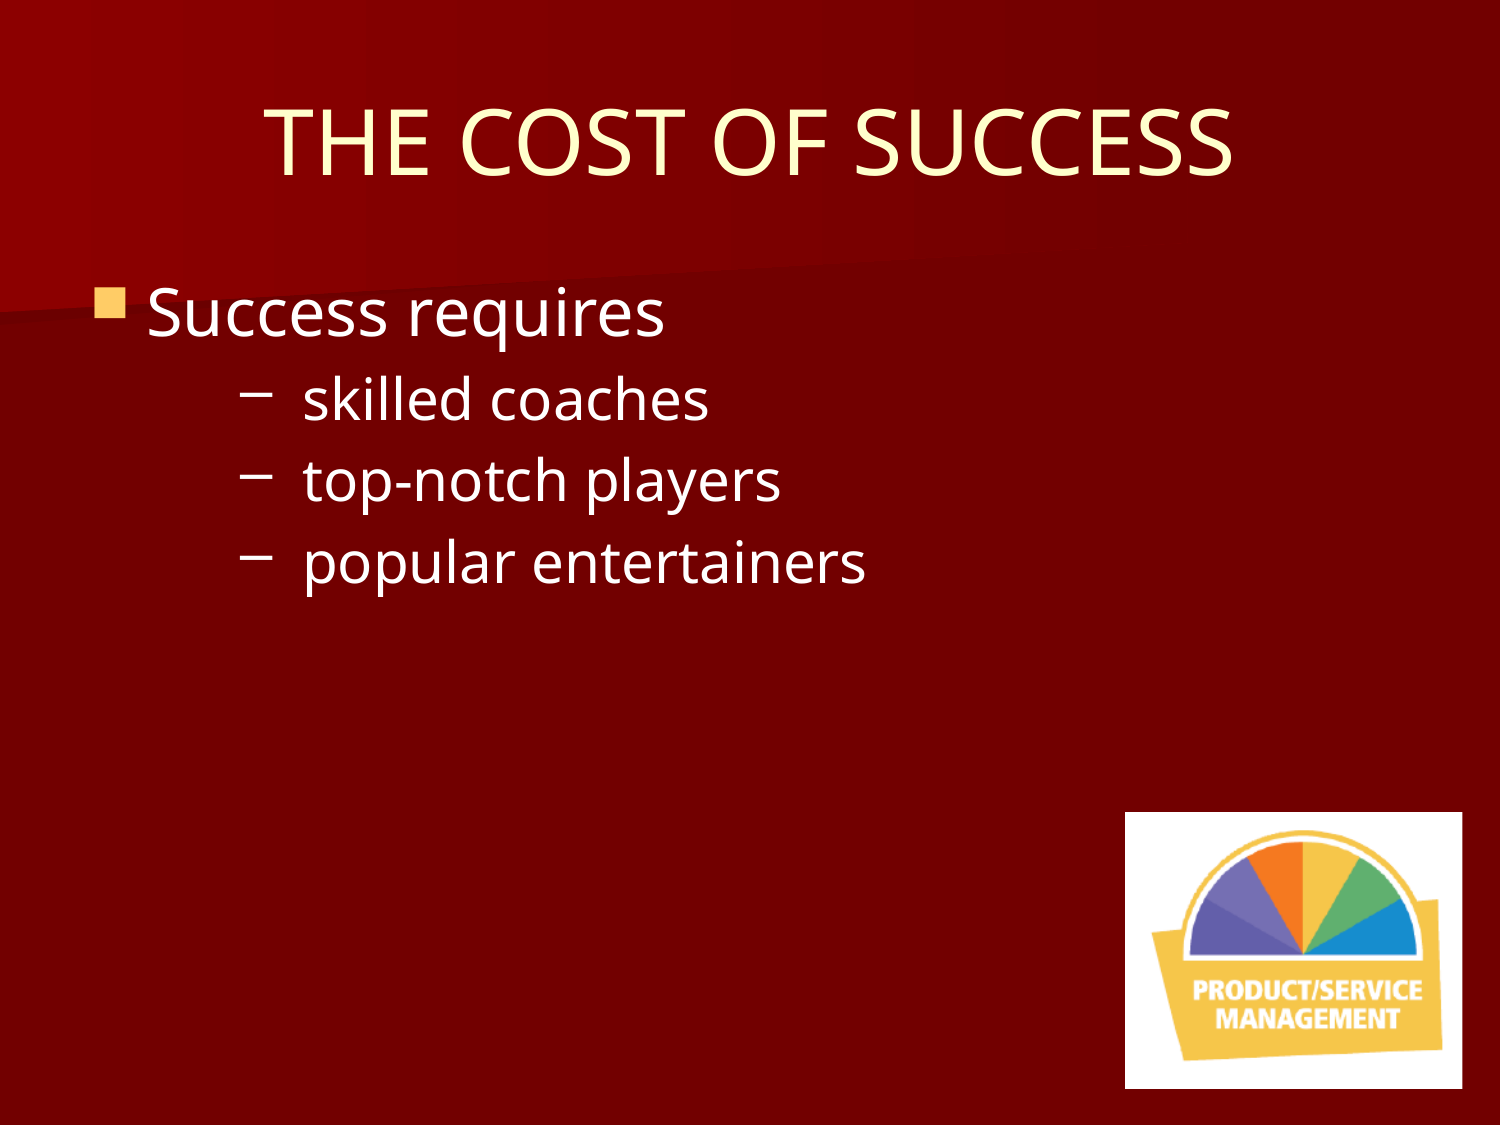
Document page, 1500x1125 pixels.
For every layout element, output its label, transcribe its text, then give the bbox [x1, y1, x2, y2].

picture [1124, 812, 1463, 1089]
title THE COST OF SUCCESS [74, 44, 1426, 233]
slide_number 22 [1074, 1024, 1426, 1101]
list Success requires skilled coaches top-notch players popular entertainers [74, 262, 1426, 689]
